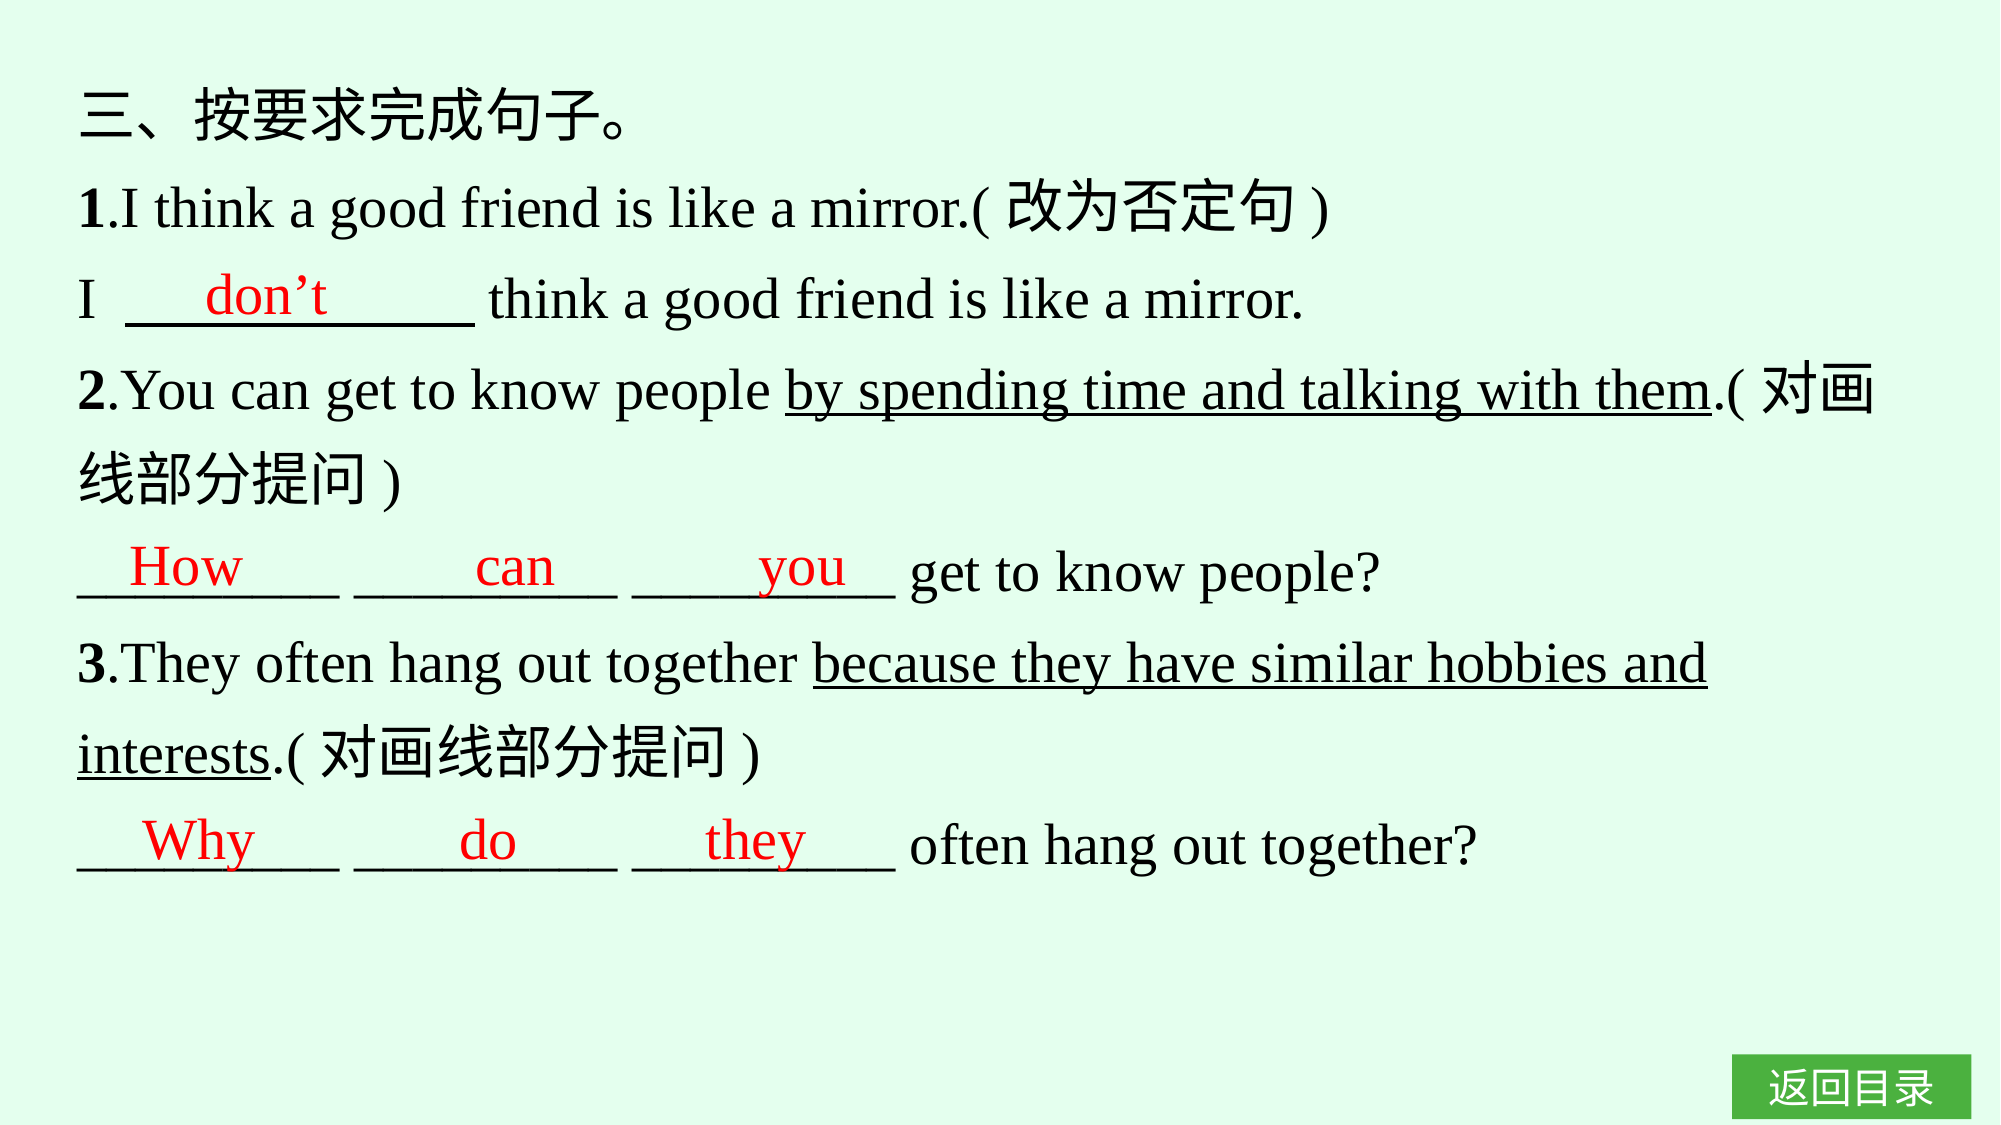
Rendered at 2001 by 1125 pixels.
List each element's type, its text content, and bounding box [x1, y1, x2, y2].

text_box 三、按要求完成句子。 1.I think a good friend is like a mirror.(改为否定句) I think a good friend is like a mirror. 2.You can get to know people by spending time and talking with them.(对画线部分提问) _________ _________ _________ get to know people? 3.They often hang out together because they have similar hobbies and interests.(对画线部分提问) _________ _________ _________ often hang out together? [62, 49, 1938, 884]
text_box Why do they [128, 779, 822, 879]
text_box How can you [115, 505, 862, 604]
text_box don’t [190, 234, 415, 334]
